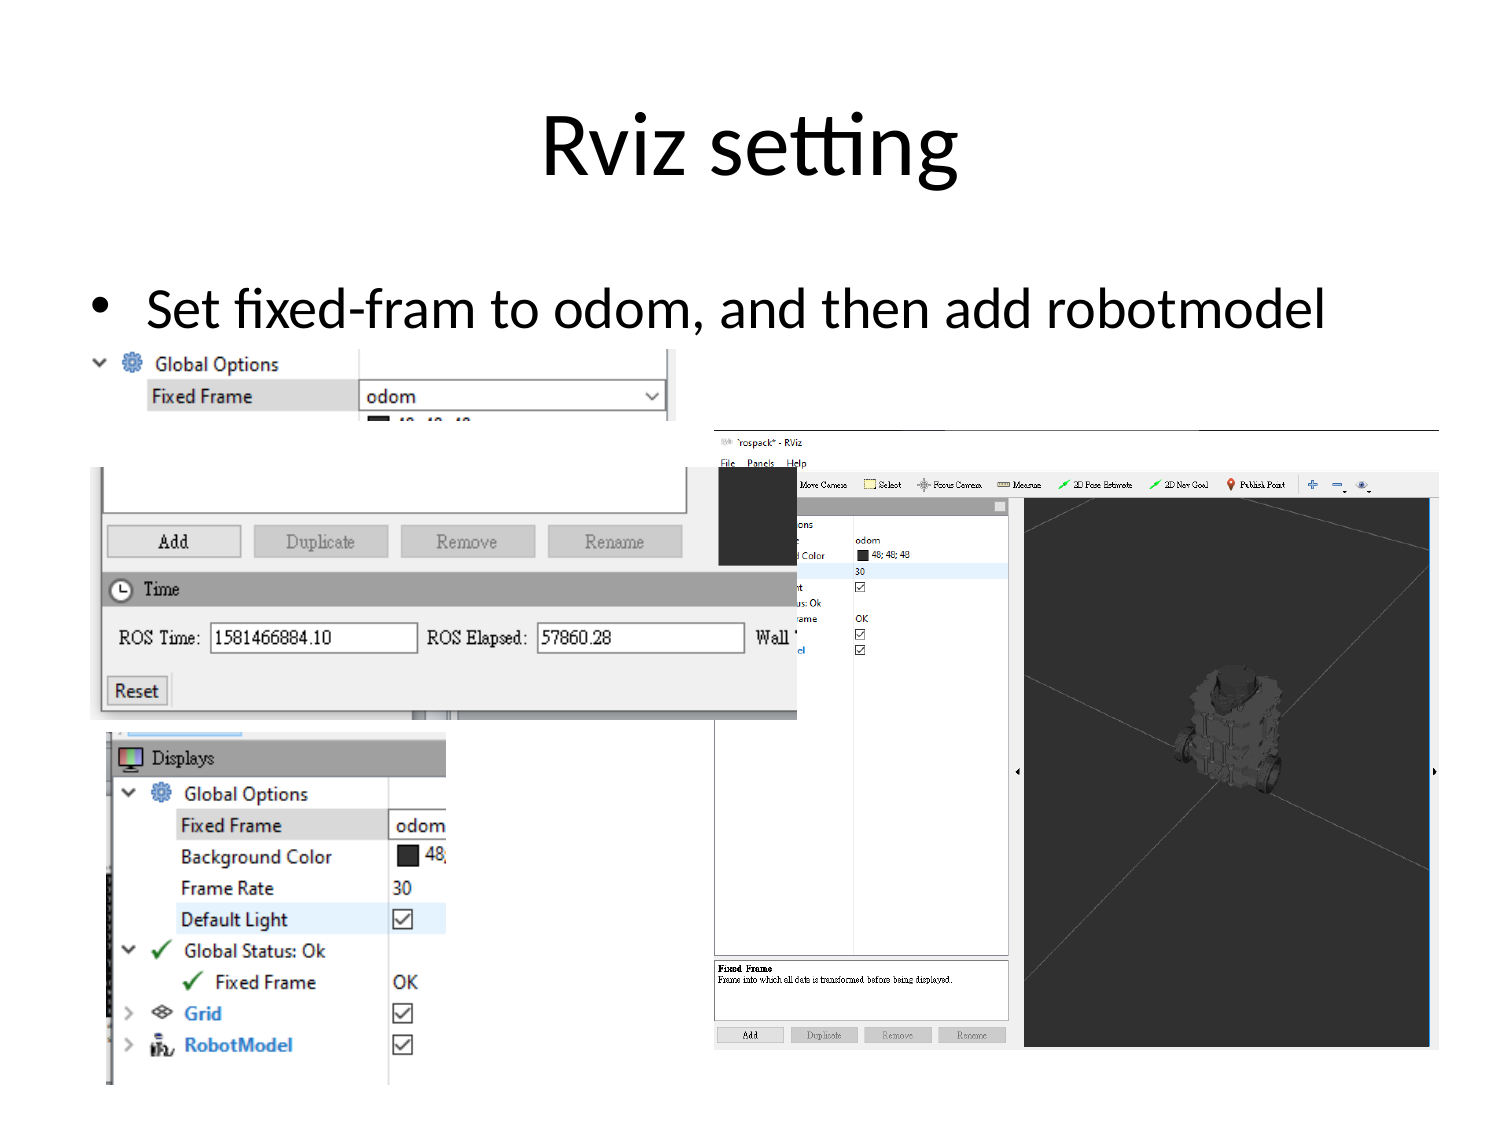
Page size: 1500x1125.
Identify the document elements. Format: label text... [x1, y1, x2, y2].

picture [106, 732, 446, 1085]
title Rviz setting [75, 45, 1425, 233]
list Set fixed-fram to odom, and then add robotmodel [75, 262, 1425, 1005]
picture [90, 430, 1439, 1051]
picture [88, 349, 677, 421]
